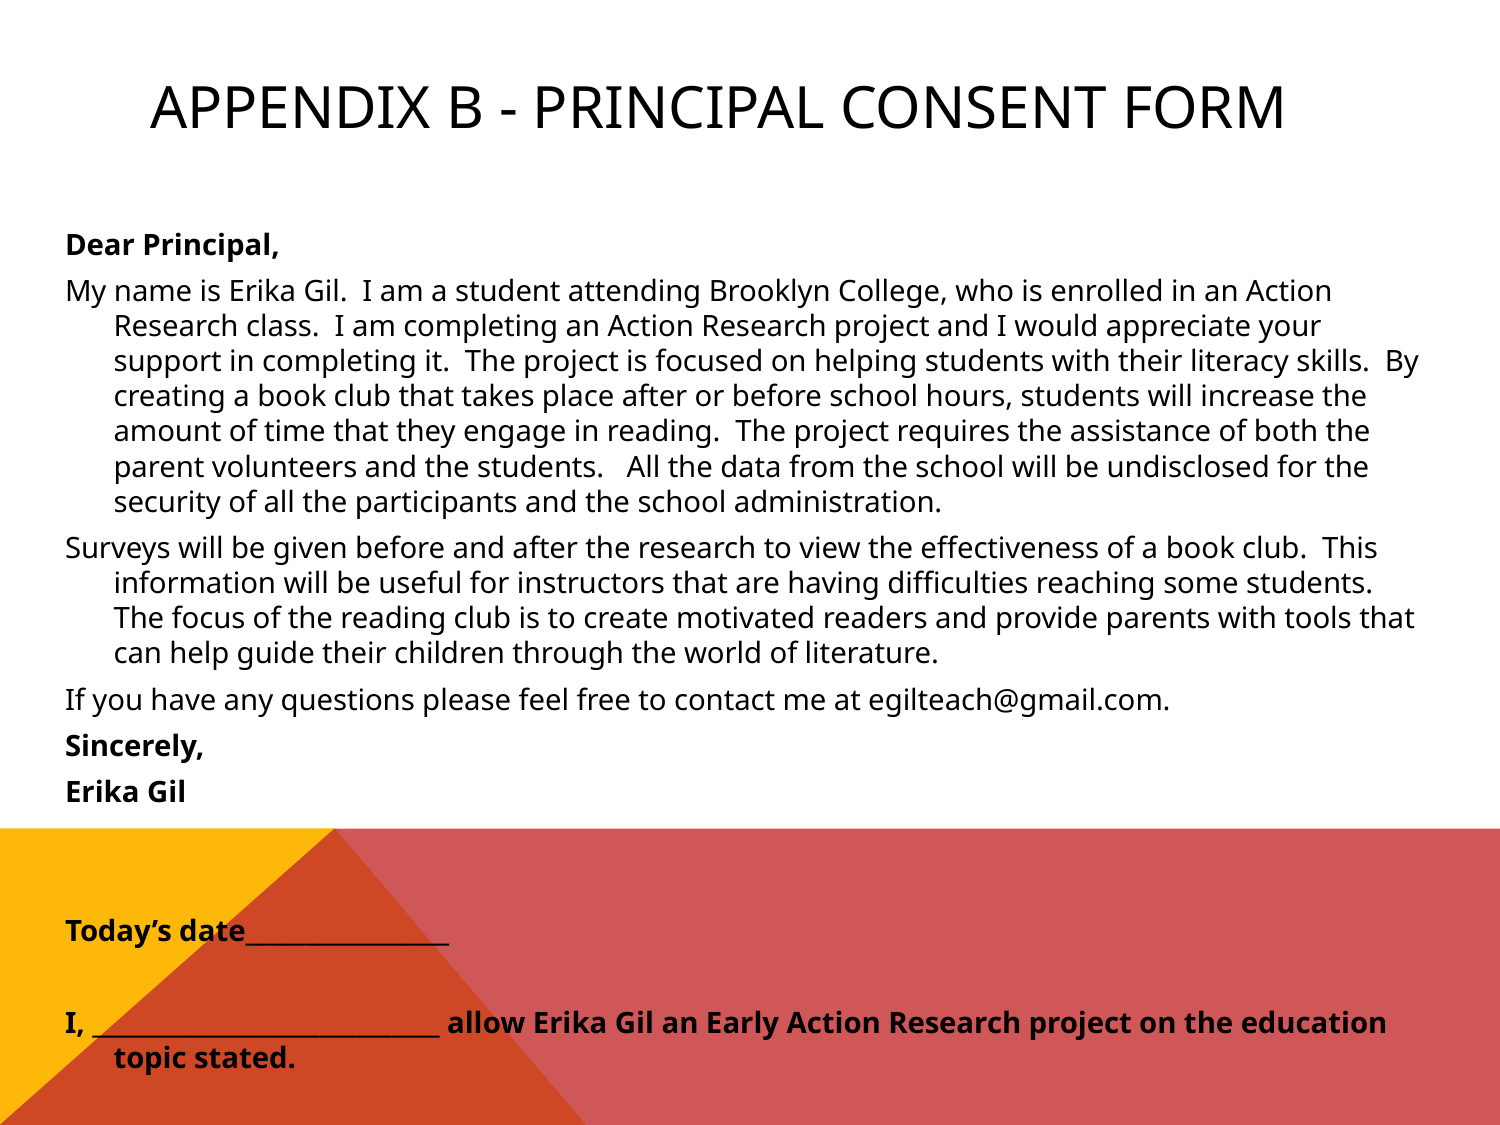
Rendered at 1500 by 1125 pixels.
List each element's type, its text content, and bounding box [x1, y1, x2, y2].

title Appendix B - Principal consent form [135, 60, 1369, 150]
list Dear Principal, My name is Erika Gil. I am a student attending Brooklyn College, who is enrolled in an Action Research class. I am completing an Action Research project and I would appreciate your support in completing it. The project is focused on helping students with their literacy skills. By creating a book club that takes place after or before school hours, students will increase the amount of time that they engage in reading. The project requires the assistance of both the parent volunteers and the students. All the data from the school will be undisclosed for the security of all the participants and the school administration. Surveys will be given before and after the research to view the effectiveness of a book club. This information will be useful for instructors that are having difficulties reaching some students. The focus of the reading club is to create motivated readers and provide parents with tools that can help guide their children through the world of literature. If you have any questions please feel free to contact me at egilteach@gmail.com. Sincerely, Erika Gil Today’s date_________________ I, _____________________________ allow Erika Gil an Early Action Research project on the education topic stated. [50, 180, 1438, 1088]
